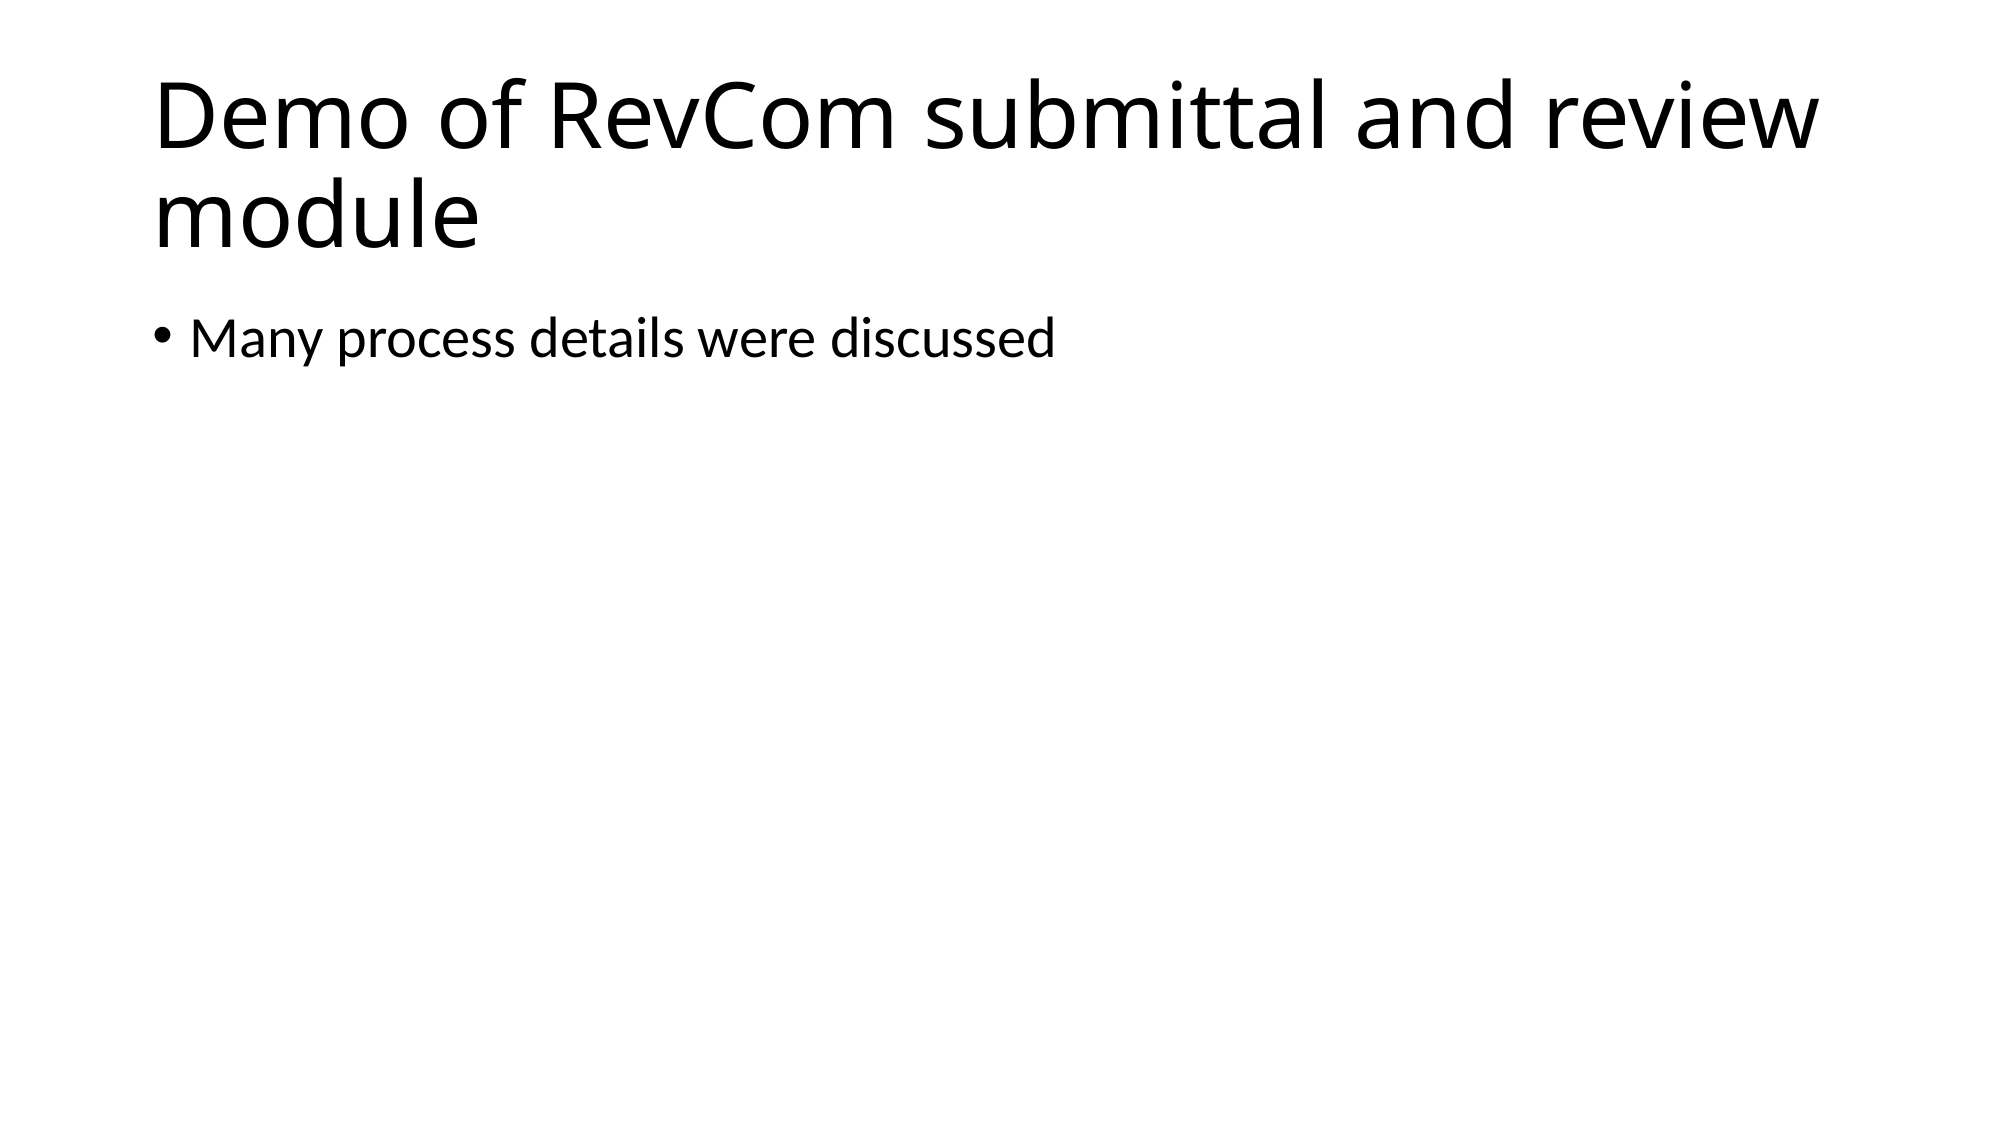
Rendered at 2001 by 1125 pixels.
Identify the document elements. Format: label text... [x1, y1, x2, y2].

list Many process details were discussed [137, 299, 1863, 1014]
title Demo of RevCom submittal and review module [137, 59, 1863, 278]
